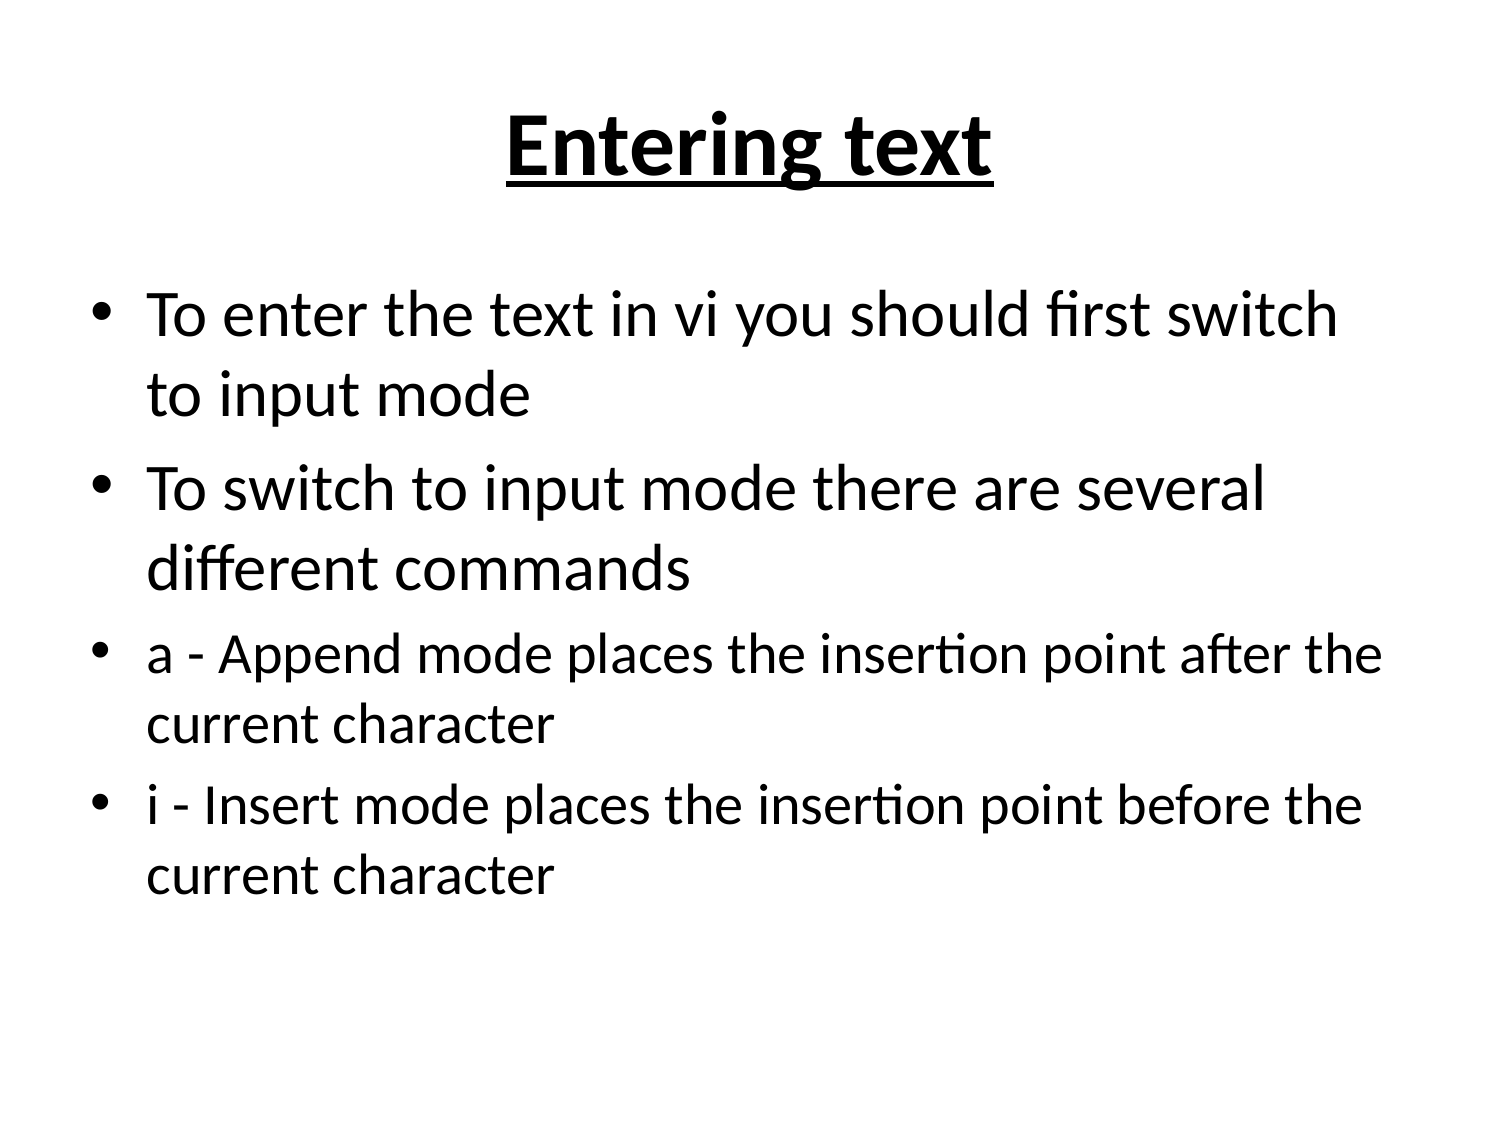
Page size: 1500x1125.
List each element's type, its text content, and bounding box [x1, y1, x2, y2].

title Entering text [75, 45, 1425, 233]
list To enter the text in vi you should first switch to input mode To switch to input mode there are several different commands a - Append mode places the insertion point after the current character i - Insert mode places the insertion point before the current character [75, 262, 1425, 1005]
